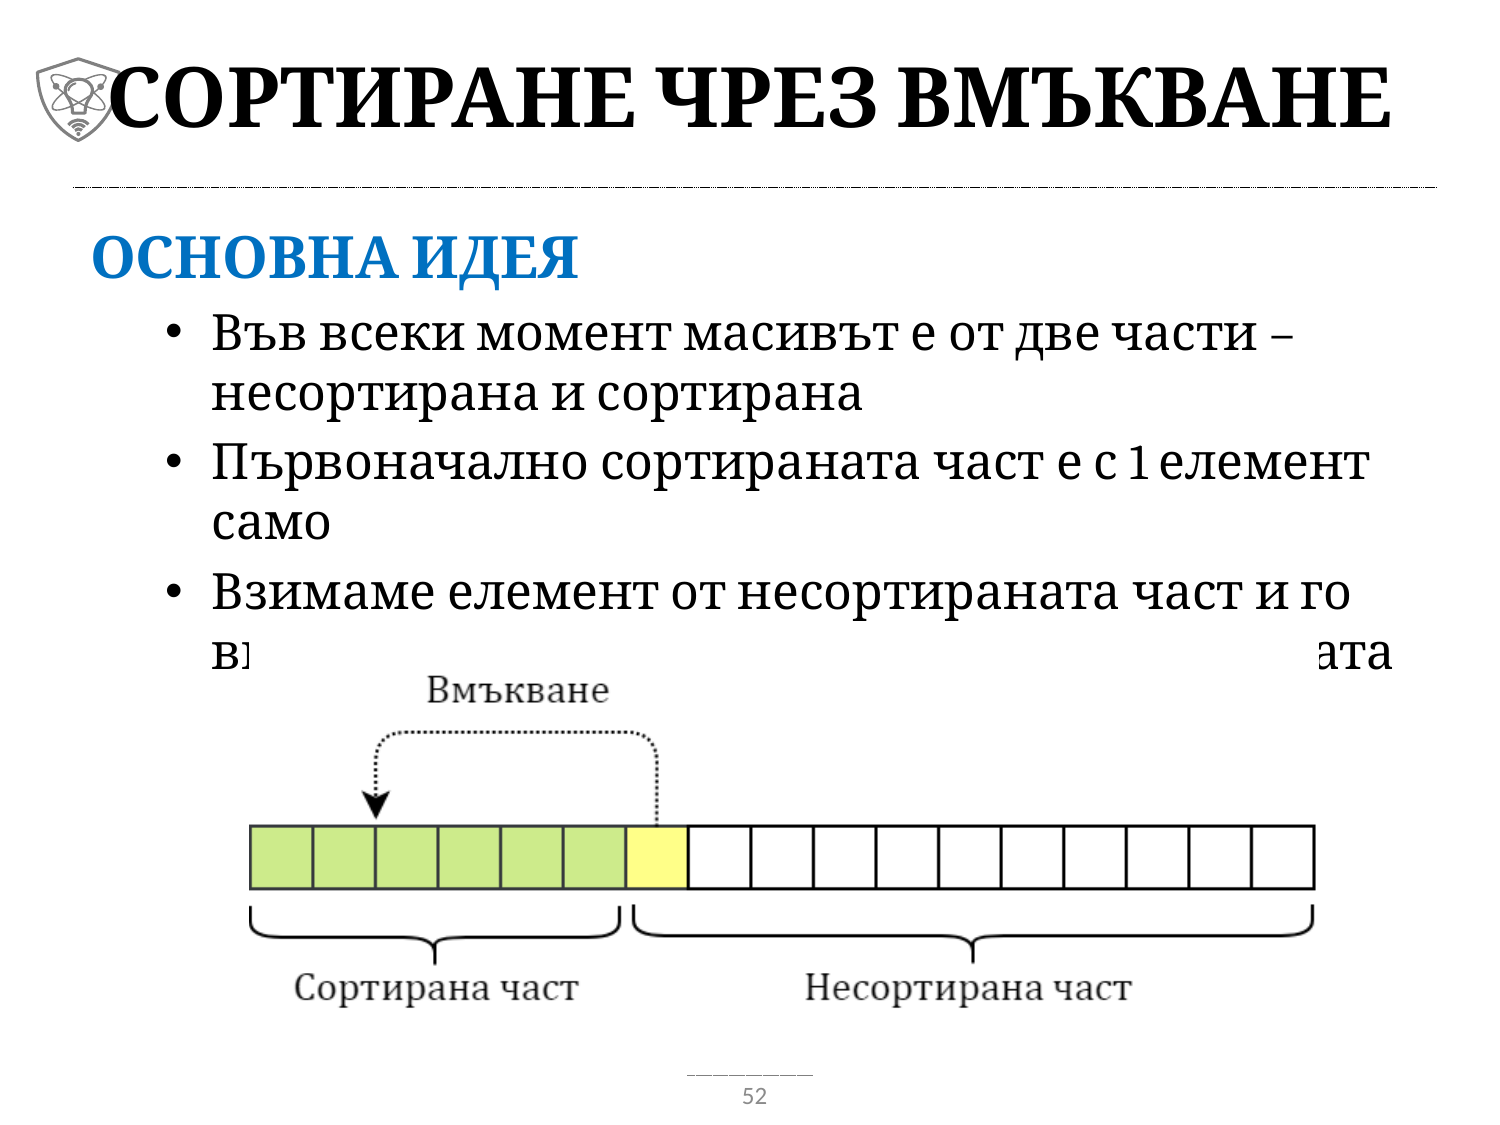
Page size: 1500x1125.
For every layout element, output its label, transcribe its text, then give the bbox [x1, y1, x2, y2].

picture [249, 637, 1319, 1019]
title Сортиране чрез вмъкване [0, 0, 1500, 188]
list Основна идея Във всеки момент масивът е от две части – несортирана и сортирана Първоначално сортираната част е с 1 елемент само Взимаме елемент от несортираната част и го вмъкваме на правилното място в сортираната [75, 212, 1450, 1063]
slide_number 52 [579, 1065, 930, 1125]
